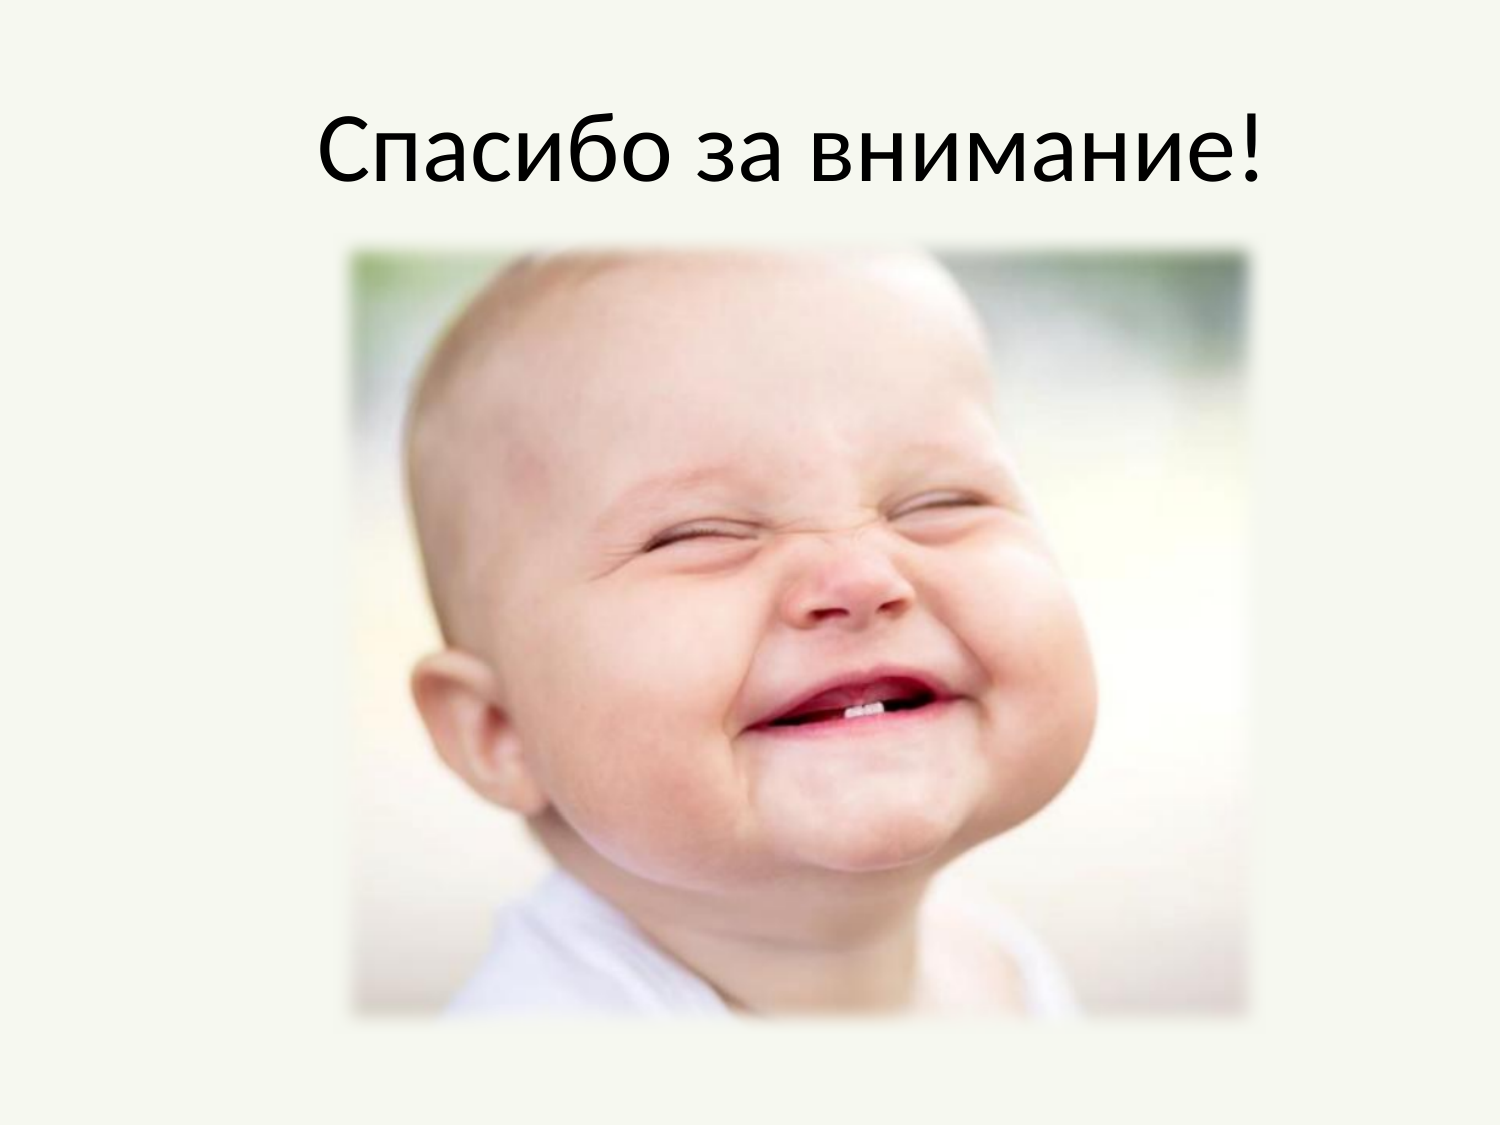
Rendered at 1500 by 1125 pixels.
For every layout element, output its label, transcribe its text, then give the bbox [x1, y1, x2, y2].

text_box Спасибо за внимание! [302, 73, 1297, 209]
picture [333, 232, 1266, 1040]
